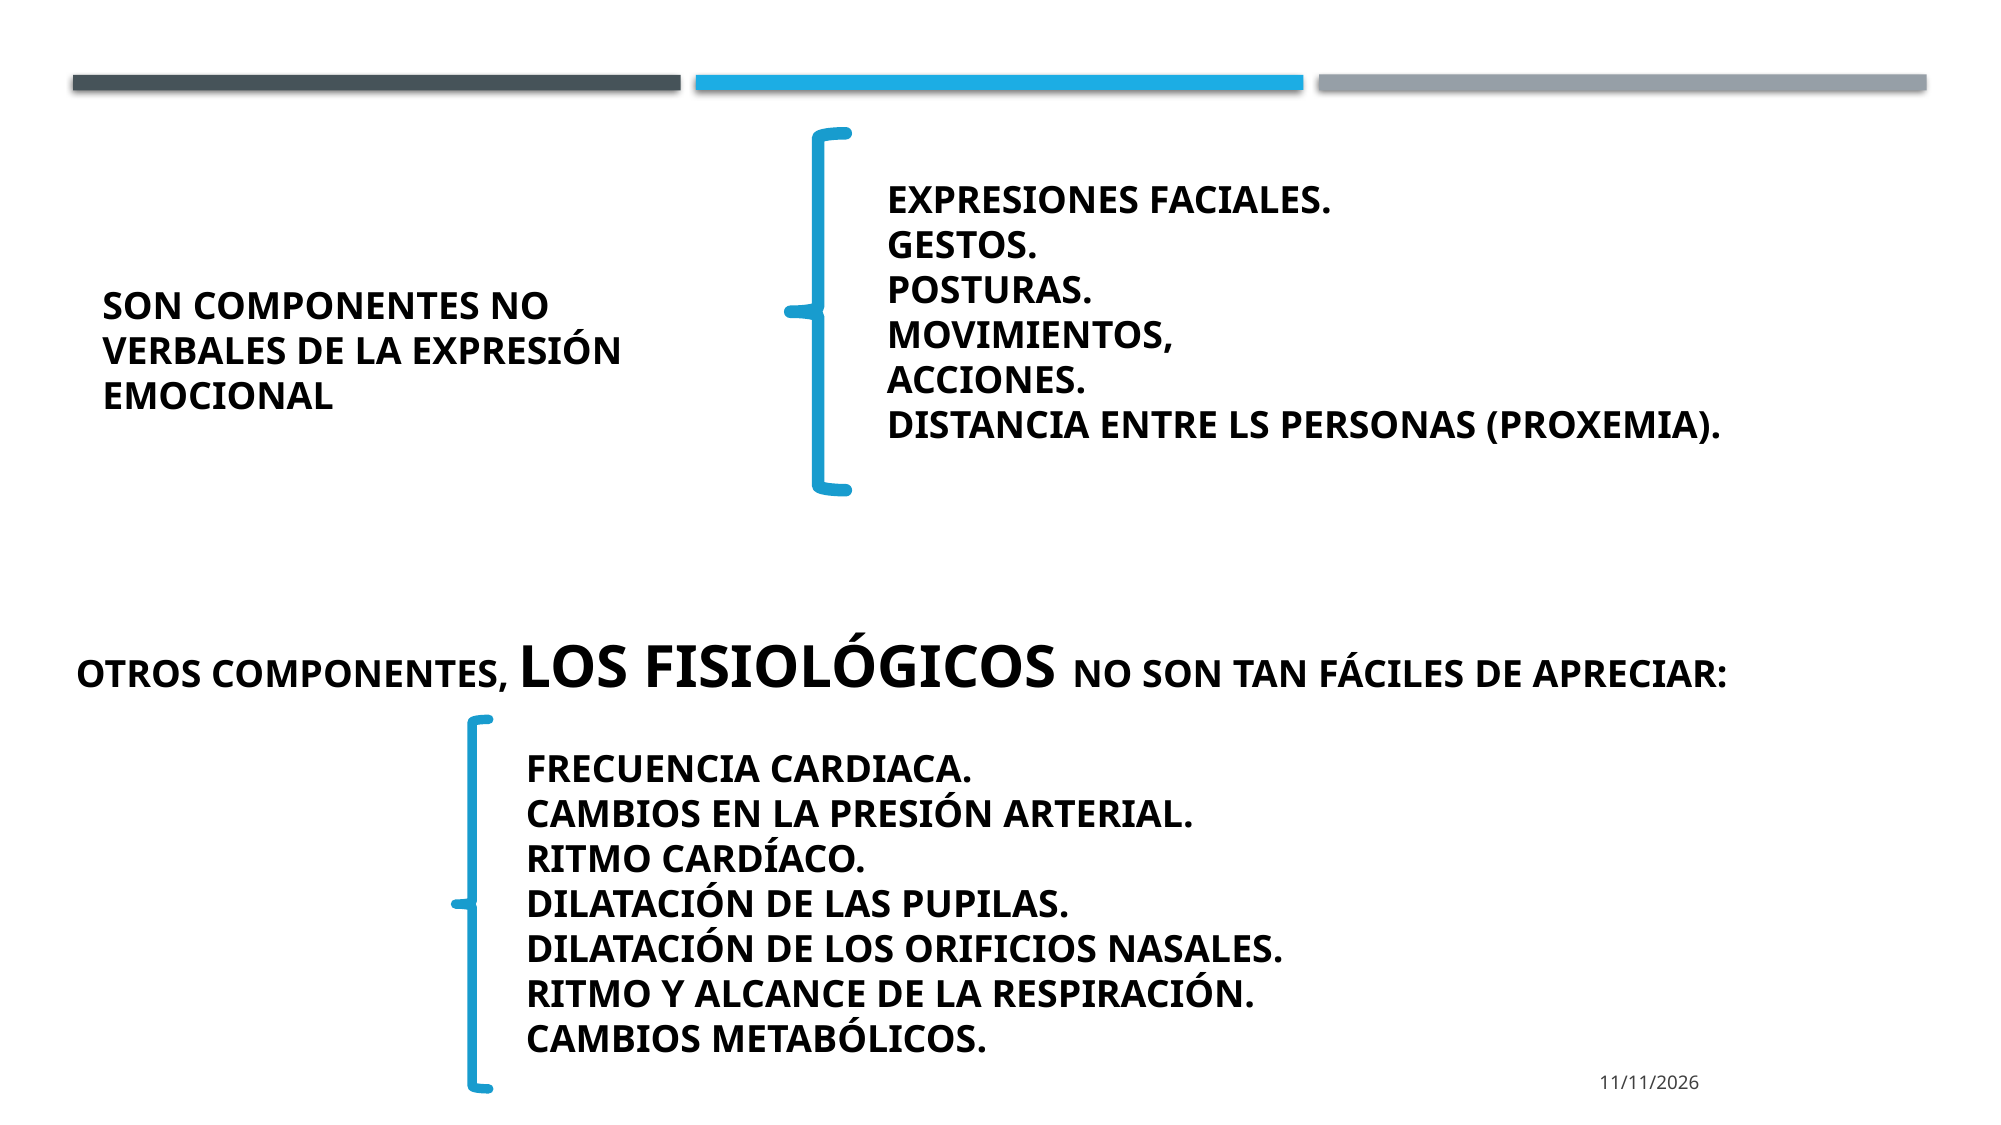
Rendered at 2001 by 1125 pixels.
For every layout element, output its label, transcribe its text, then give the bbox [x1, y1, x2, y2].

text_box OTROS COMPONENTES, LOS FISIOLÓGICOS NO SON TAN FÁCILES DE APRECIAR: FRECUENCIA CARDIACA. CAMBIOS EN LA PRESIÓN ARTERIAL. RITMO CARDÍACO. DILATACIÓN DE LAS PUPILAS. DILATACIÓN DE LOS ORIFICIOS NASALES. RITMO Y ALCANCE DE LA RESPIRACIÓN. CAMBIOS METABÓLICOS. [61, 622, 1948, 1067]
text_box SON COMPONENTES NO VERBALES DE LA EXPRESIÓN EMOCIONAL [87, 274, 714, 425]
text_box [454, 718, 490, 1090]
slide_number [1247, 1067, 1715, 1114]
text_box [789, 132, 847, 492]
text_box EXPRESIONES FACIALES. GESTOS. POSTURAS. MOVIMIENTOS, ACCIONES. DISTANCIA ENTRE LS PERSONAS (PROXEMIA). [872, 168, 1762, 454]
